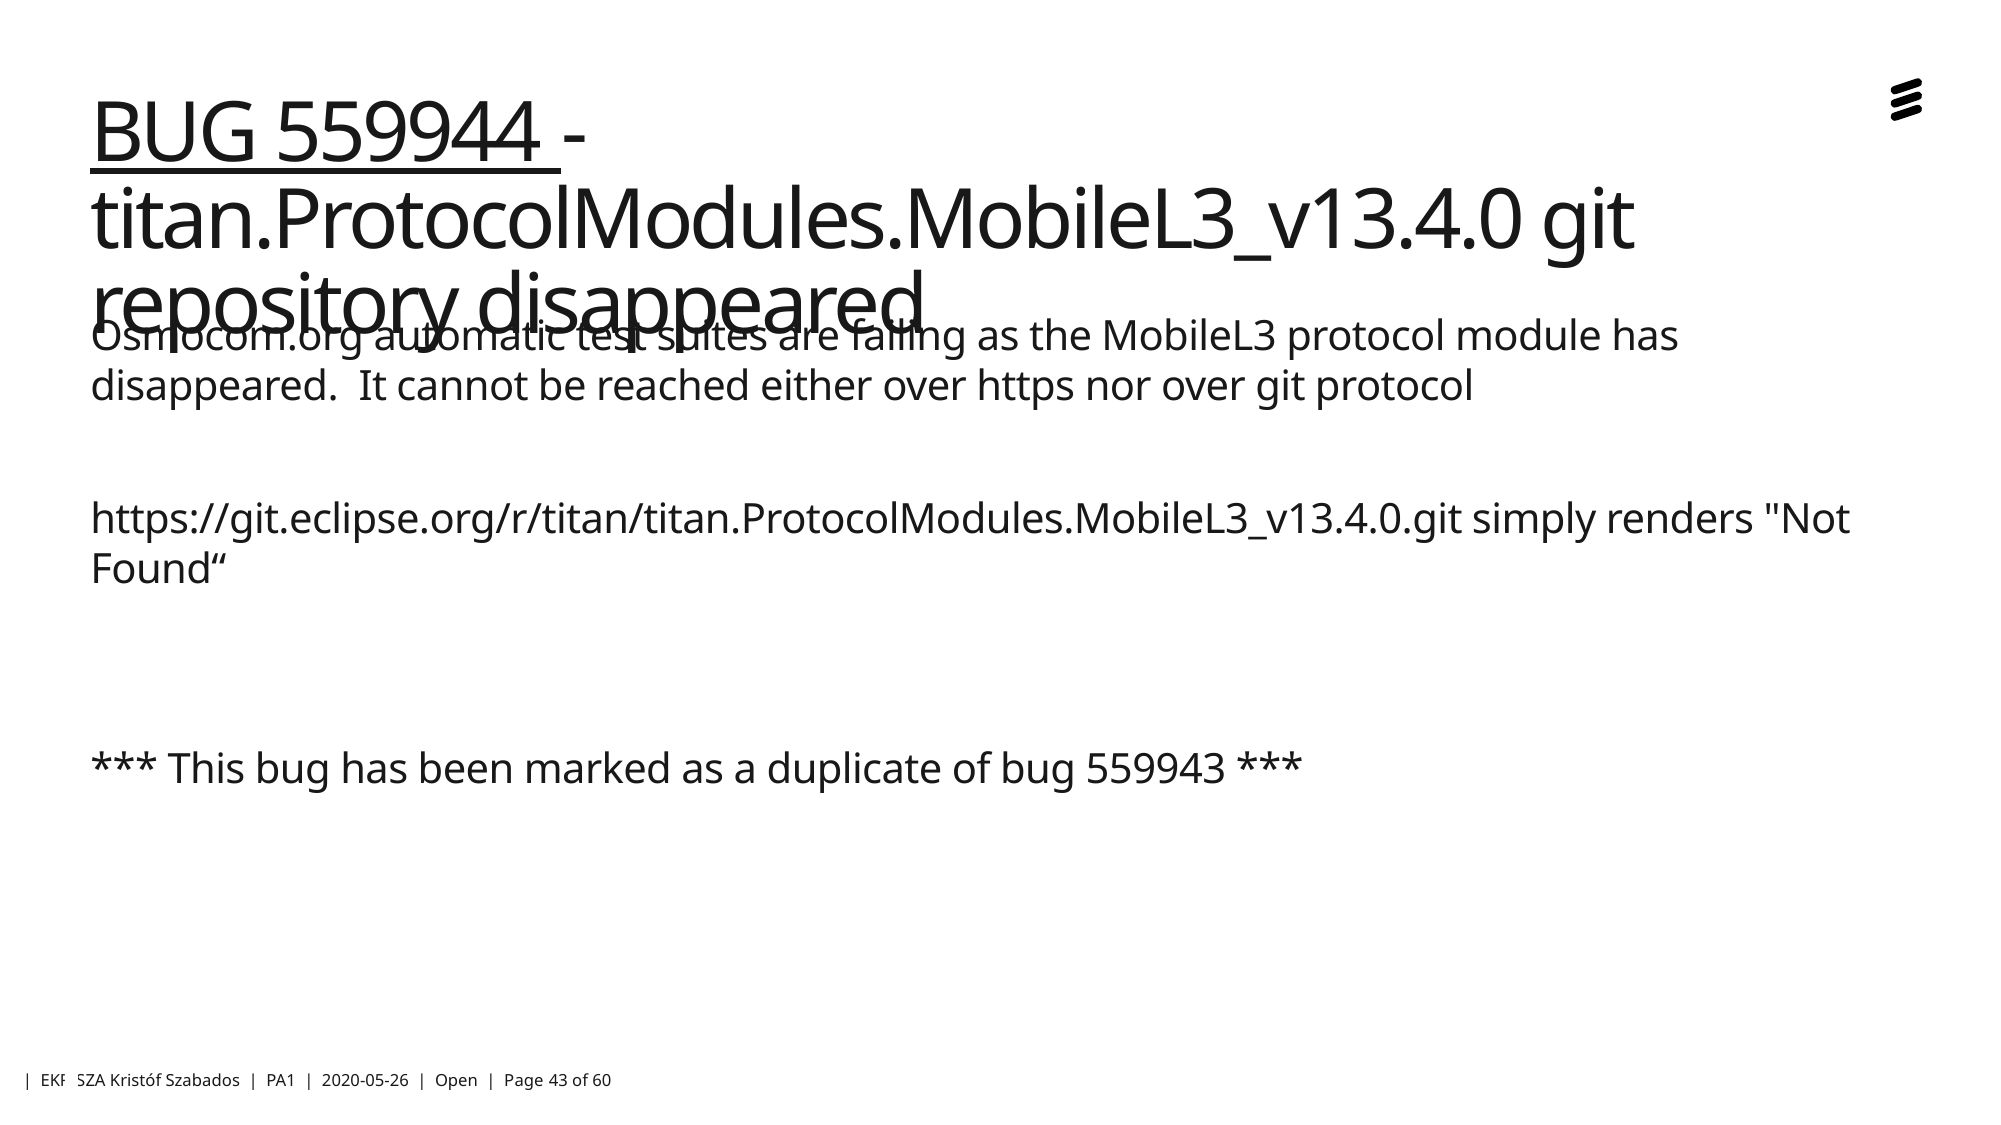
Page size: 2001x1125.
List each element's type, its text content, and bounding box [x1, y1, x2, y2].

list Osmocom.org automatic test suites are failing as the MobileL3 protocol module has disappeared. It cannot be reached either over https nor over git protocol https://git.eclipse.org/r/titan/titan.ProtocolModules.MobileL3_v13.4.0.git simply renders "Not Found“ *** This bug has been marked as a duplicate of bug 559943 *** [78, 302, 1922, 1024]
title BUG 559944 - titan.ProtocolModules.MobileL3_v13.4.0 git repository disappeared [78, 77, 1805, 256]
